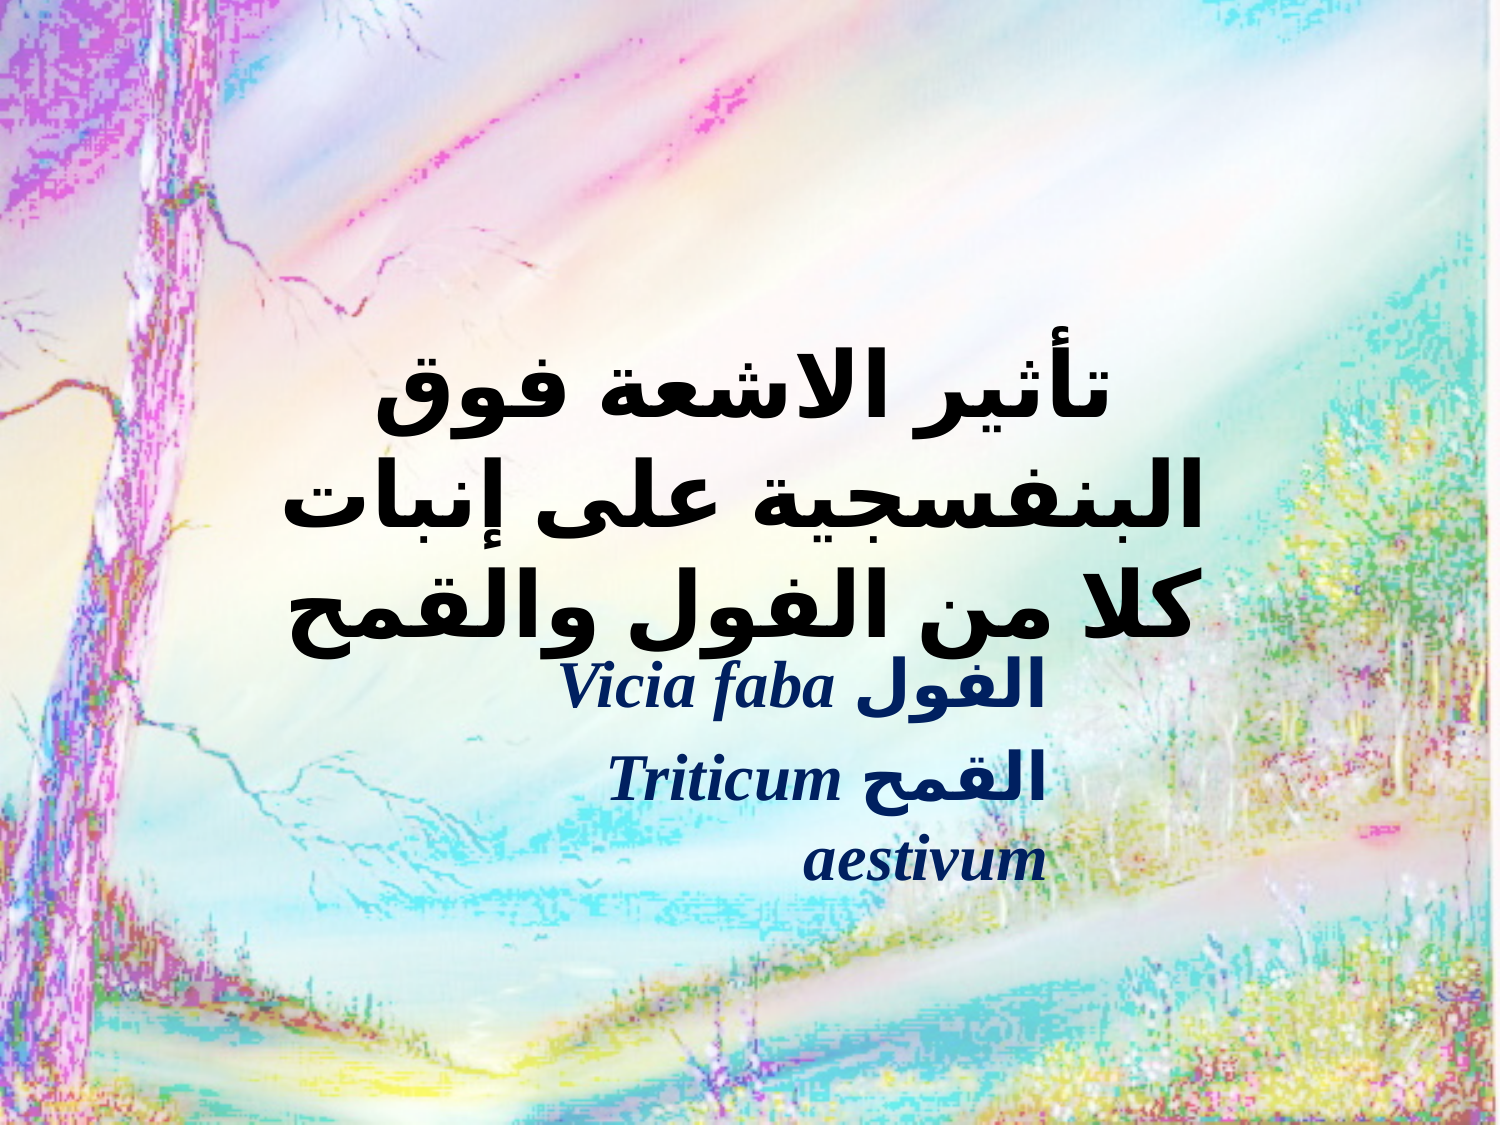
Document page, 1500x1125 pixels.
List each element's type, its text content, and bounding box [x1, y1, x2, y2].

subtitle الفول Vicia faba القمح Triticum aestivum [351, 632, 1064, 921]
title تأثير الاشعة فوق البنفسجية على إنبات كلا من الفول والقمح [199, 349, 1289, 633]
